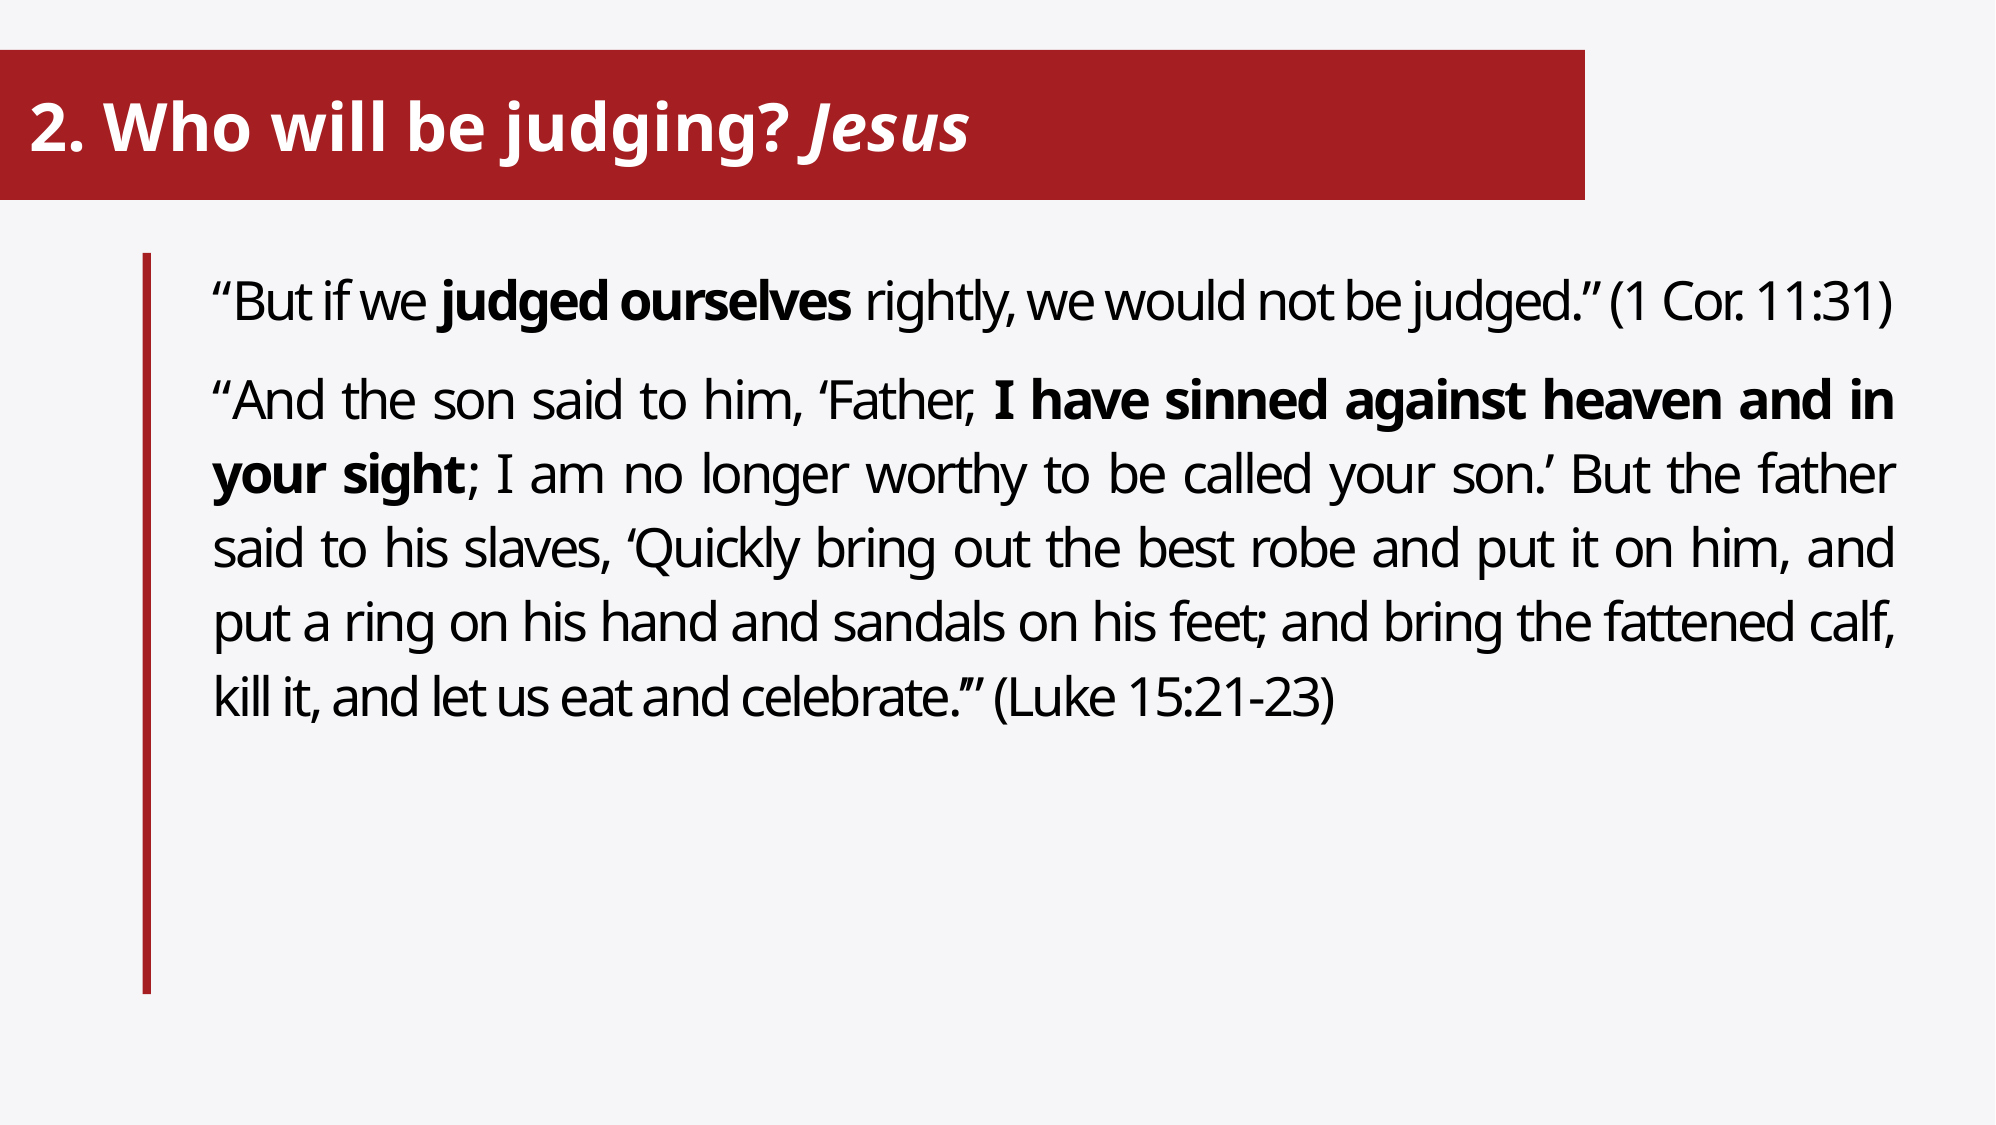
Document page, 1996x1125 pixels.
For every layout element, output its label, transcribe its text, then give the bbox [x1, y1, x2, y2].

subtitle “But if we judged ourselves rightly, we would not be judged.” (1 Cor. 11:31) “And the son said to him, ‘Father, I have sinned against heaven and in your sight; I am no longer worthy to be called your son.’ But the father said to his slaves, ‘Quickly bring out the best robe and put it on him, and put a ring on his hand and sandals on his feet; and bring the fattened calf, kill it, and let us eat and celebrate.’” (Luke 15:21-23) [197, 249, 1910, 1000]
title 2. Who will be judging? Jesus [14, 62, 1810, 188]
